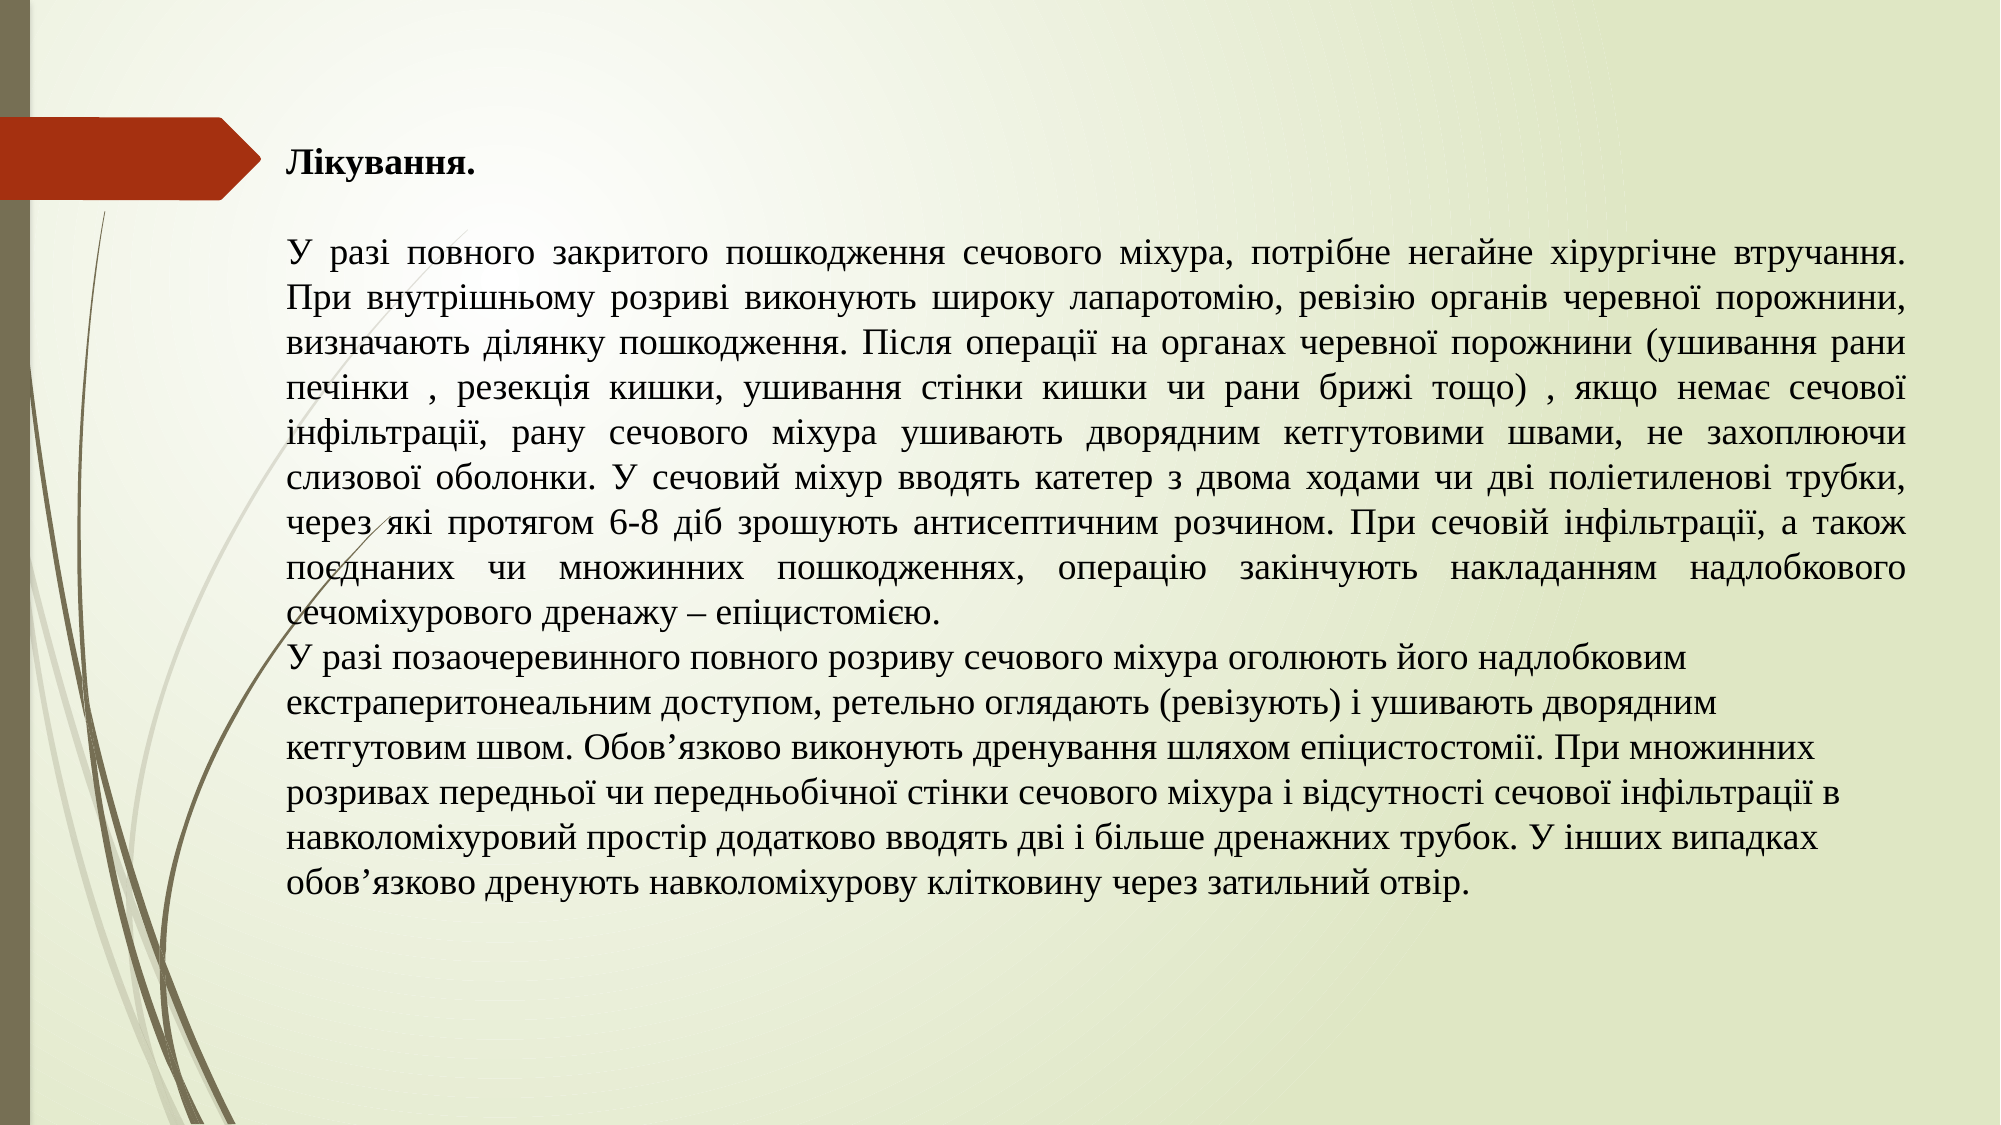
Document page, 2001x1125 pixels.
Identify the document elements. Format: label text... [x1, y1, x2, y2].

text_box Лікування. У разі повного закритого пошкодження сечового міхура, потрібне негайне хірургічне втручання. При внутрішньому розриві виконують широку лапаротомію, ревізію органів черевної порожнини, визначають ділянку пошкодження. Після операції на органах черевної порожнини (ушивання рани печінки , резекція кишки, ушивання стінки кишки чи рани брижі тощо) , якщо немає сечової інфільтрації, рану сечового міхура ушивають дворядним кетгутовими швами, не захоплюючи слизової оболонки. У сечовий міхур вводять катетер з двома ходами чи дві поліетиленові трубки, через які протягом 6-8 діб зрошують антисептичним розчином. При сечовій інфільтрації, а також поєднаних чи множинних пошкодженнях, операцію закінчують накладанням надлобкового сечоміхурового дренажу – епіцистомією. У разі позаочеревинного повного розриву сечового міхура оголюють його надлобковим екстраперитонеальним доступом, ретельно оглядають (ревізують) і ушивають дворядним кетгутовим швом. Обов’язково виконують дренування шляхом епіцистостомії. При множинних розривах передньої чи передньобічної стінки сечового міхура і відсутності сечової інфільтрації в навколоміхуровий простір додатково вводять дві і більше дренажних трубок. У інших випадках обов’язково дренують навколоміхурову клітковину через затильний отвір. [271, 129, 1923, 910]
